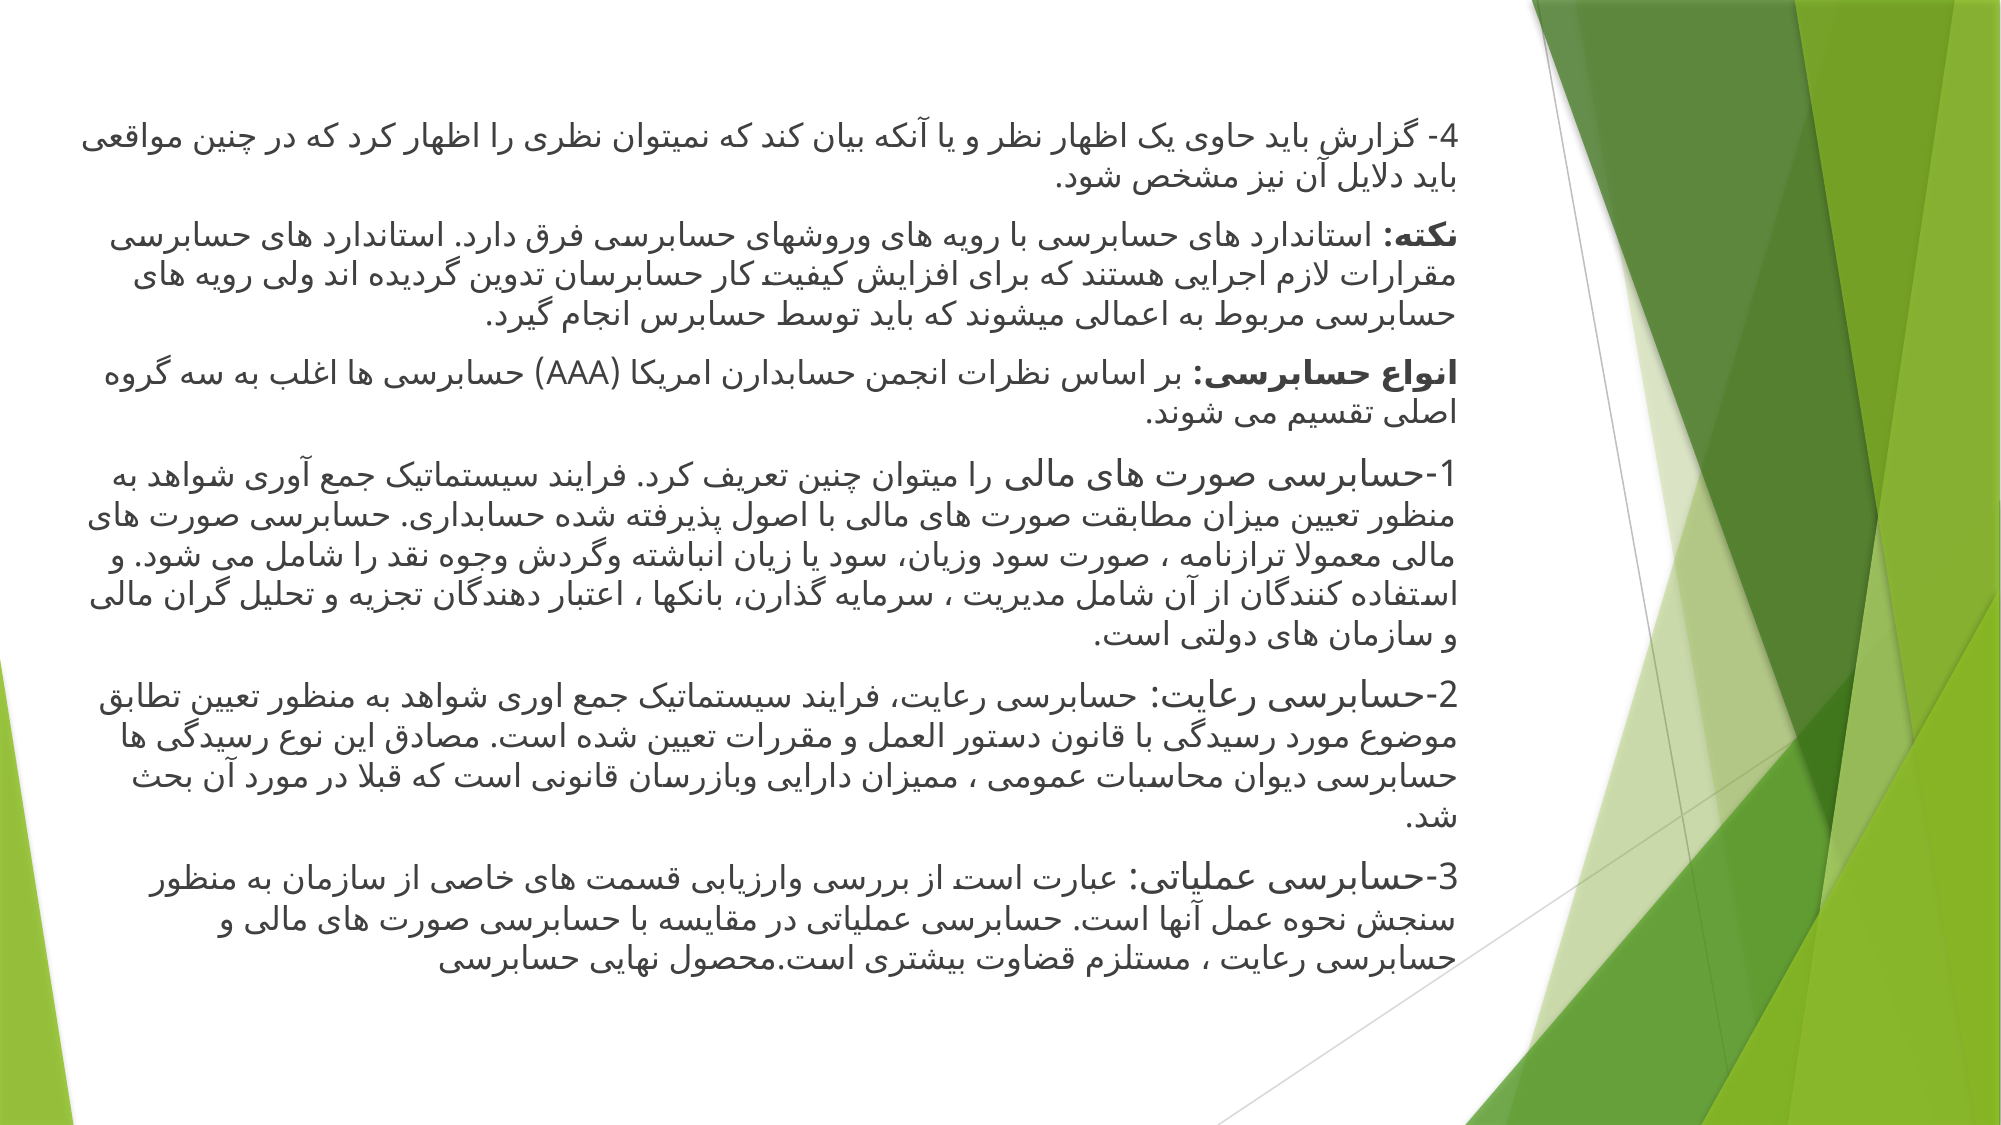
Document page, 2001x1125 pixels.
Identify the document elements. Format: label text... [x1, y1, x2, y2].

list 4- گزارش باید حاوی یک اظهار نظر و یا آنکه بیان کند که نمیتوان نظری را اظهار کرد که در چنین مواقعی باید دلایل آن نیز مشخص شود. نکته: استاندارد های حسابرسی با رویه های وروشهای حسابرسی فرق دارد. استاندارد های حسابرسی مقرارات لازم اجرایی هستند که برای افزایش کیفیت کار حسابرسان تدوین گردیده اند ولی رویه های حسابرسی مربوط به اعمالی میشوند که باید توسط حسابرس انجام گیرد. انواع حسابرسی: بر اساس نظرات انجمن حسابدارن امریکا (AAA) حسابرسی ها اغلب به سه گروه اصلی تقسیم می شوند. 1-حسابرسی صورت های مالی را میتوان چنین تعریف کرد. فرایند سیستماتیک جمع آوری شواهد به منظور تعیین میزان مطابقت صورت های مالی با اصول پذیرفته شده حسابداری. حسابرسی صورت های مالی معمولا ترازنامه ، صورت سود وزیان، سود یا زیان انباشته وگردش وجوه نقد را شامل می شود. و استفاده کنندگان از آن شامل مدیریت ، سرمایه گذارن، بانکها ، اعتبار دهندگان تجزیه و تحلیل گران مالی و سازمان های دولتی است. 2-حسابرسی رعایت: حسابرسی رعایت، فرایند سیستماتیک جمع اوری شواهد به منظور تعیین تطابق موضوع مورد رسیدگی با قانون دستور العمل و مقررات تعیین شده است. مصادق این نوع رسیدگی ها حسابرسی دیوان محاسبات عمومی ، ممیزان دارایی وبازرسان قانونی است که قبلا در مورد آن بحث شد. 3-حسابرسی عملیاتی: عبارت است از بررسی وارزیابی قسمت های خاصی از سازمان به منظور سنجش نحوه عمل آنها است. حسابرسی عملیاتی در مقایسه با حسابرسی صورت های مالی و حسابرسی رعایت ، مستلزم قضاوت بیشتری است.محصول نهایی حسابرسی [63, 107, 1474, 987]
